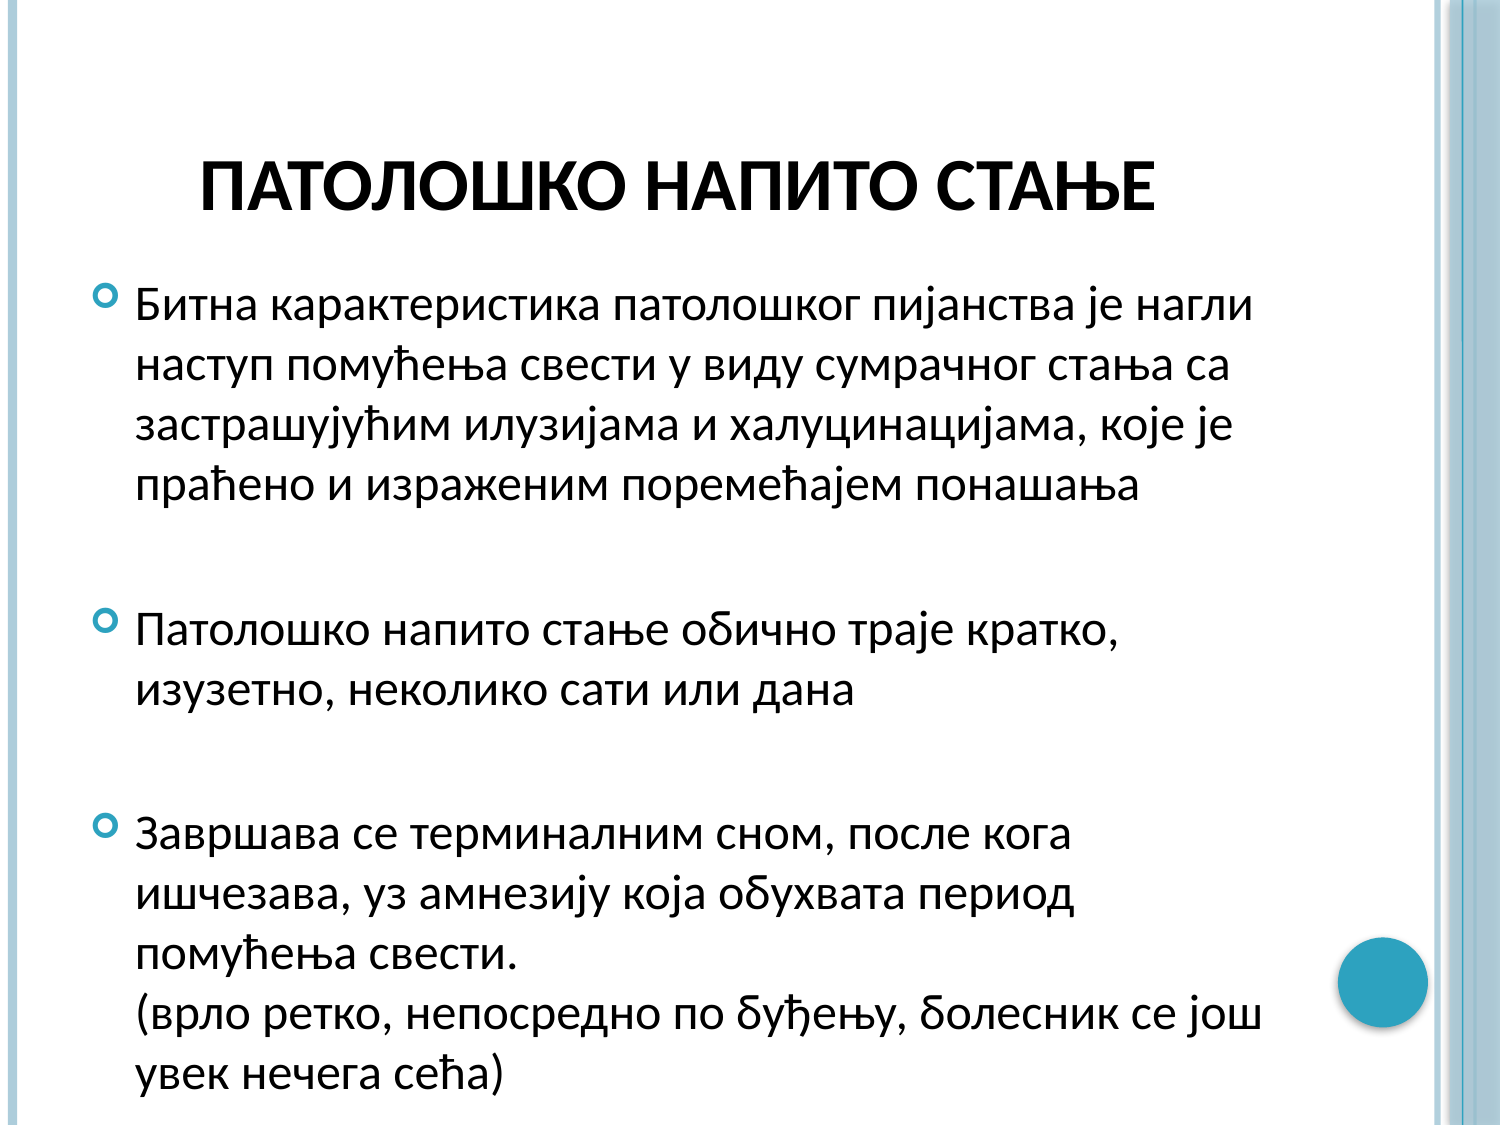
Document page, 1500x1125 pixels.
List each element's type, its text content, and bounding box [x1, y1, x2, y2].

title Патолошко напито стање [75, 45, 1300, 233]
list Битна карактеристика патолошког пијанства је нагли наступ помућења свести у виду сумрачног стања са застрашујућим илузијама и халуцинацијама, које је праћено и израженим поремећајем понашања Патолошко напито стање обично траје кратко, изузетно, неколико сати или дана Завршава се терминалним сном, после кога ишчезава, уз амнезију која обухвата период помућења свести. (врло ретко, непосредно по буђењу, болесник се још увек нечега сећа) [75, 262, 1300, 1062]
